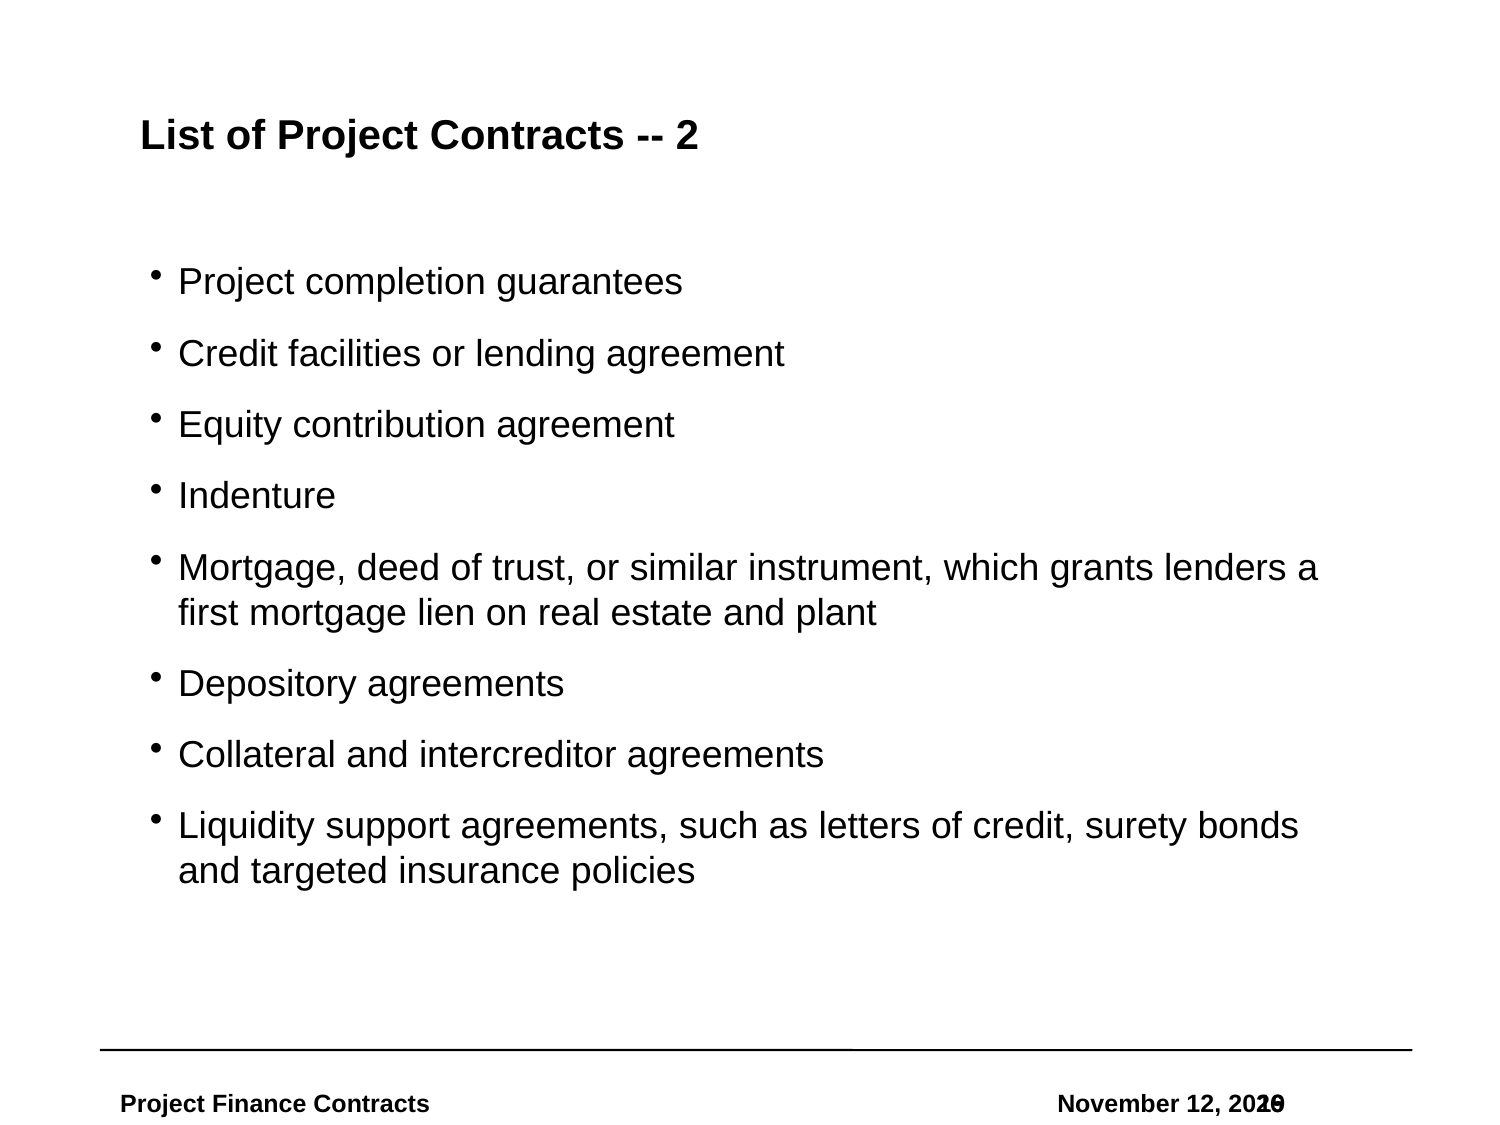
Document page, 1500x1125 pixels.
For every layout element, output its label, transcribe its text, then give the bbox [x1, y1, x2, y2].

title List of Project Contracts -- 2 [124, 99, 1288, 226]
list Project completion guarantees Credit facilities or lending agreement Equity contribution agreement Indenture Mortgage, deed of trust, or similar instrument, which grants lenders a first mortgage lien on real estate and plant Depository agreements Collateral and intercreditor agreements Liquidity support agreements, such as letters of credit, surety bonds and targeted insurance policies [124, 249, 1376, 1001]
